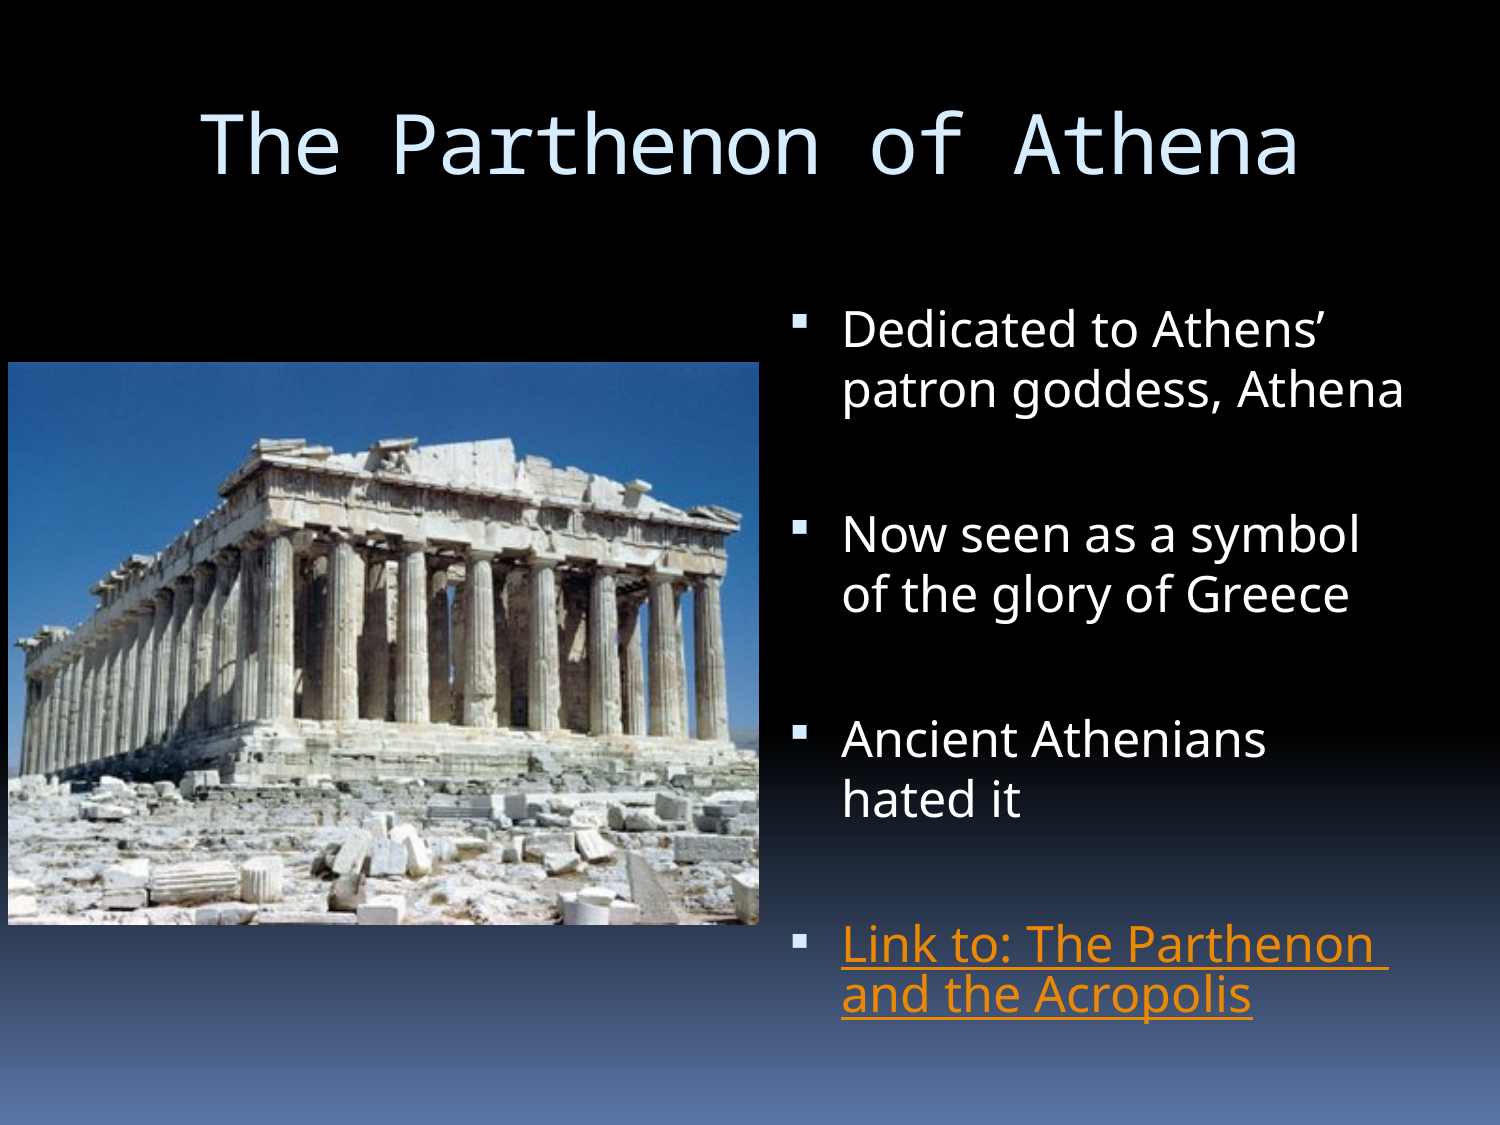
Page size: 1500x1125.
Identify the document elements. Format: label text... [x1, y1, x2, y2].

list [8, 362, 760, 926]
title The Parthenon of Athena [75, 83, 1425, 234]
list Dedicated to Athens’ patron goddess, Athena Now seen as a symbol of the glory of Greece Ancient Athenians hated it Link to: The Parthenon and the Acropolis [763, 290, 1427, 1033]
